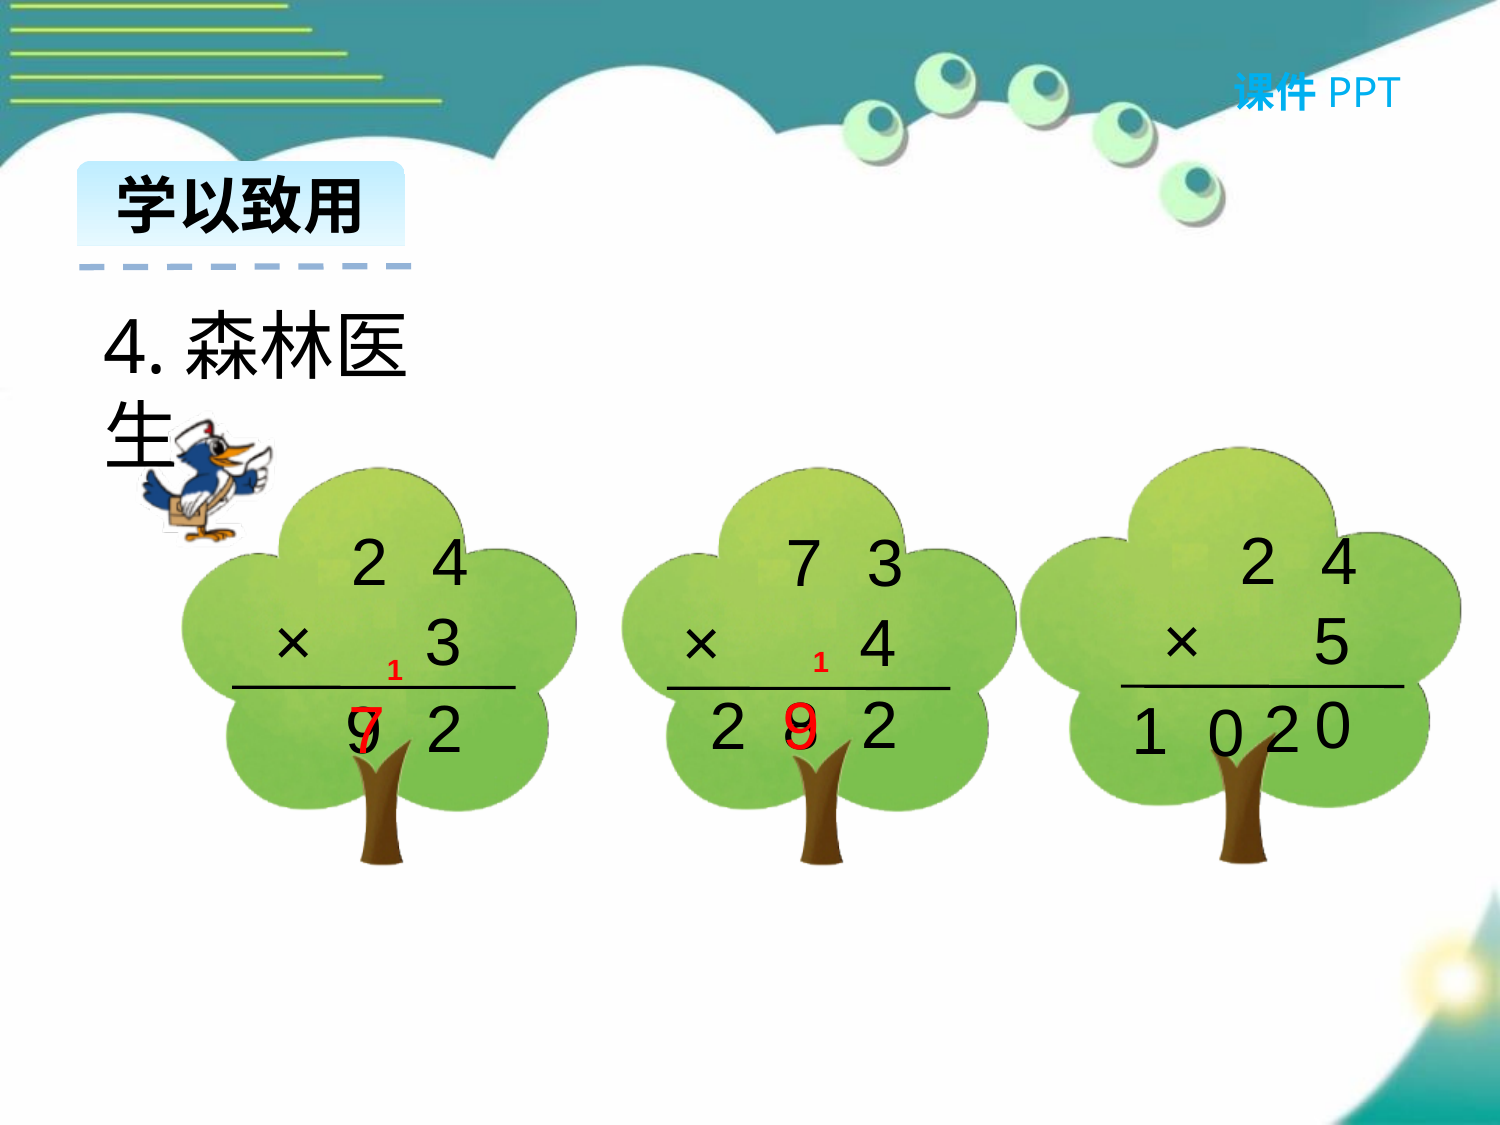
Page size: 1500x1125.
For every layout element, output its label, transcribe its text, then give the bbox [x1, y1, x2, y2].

picture [0, 0, 1500, 1125]
text_box 课件PPT [1218, 58, 1418, 124]
text_box 学以致用 [76, 160, 405, 246]
text_box 4.森林医生。 [88, 290, 524, 486]
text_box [1120, 510, 1405, 687]
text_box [653, 512, 951, 689]
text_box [231, 511, 516, 688]
